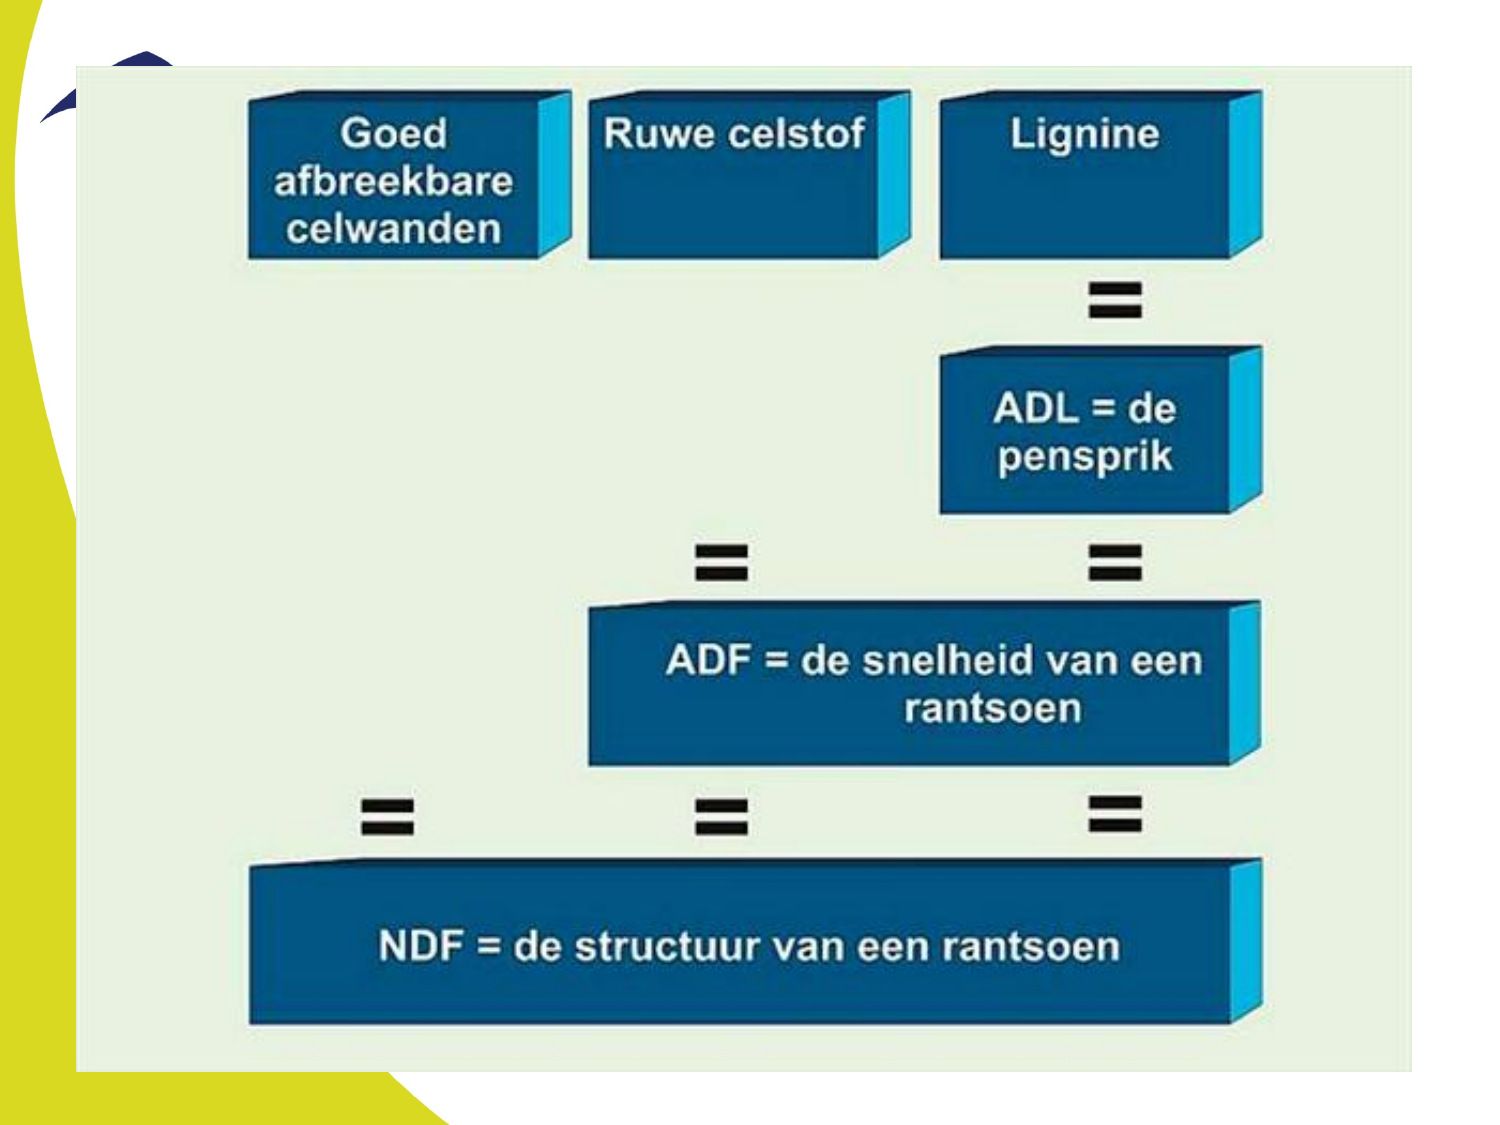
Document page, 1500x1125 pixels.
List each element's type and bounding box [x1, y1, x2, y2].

picture [0, 0, 1500, 1125]
list [76, 66, 1412, 1072]
